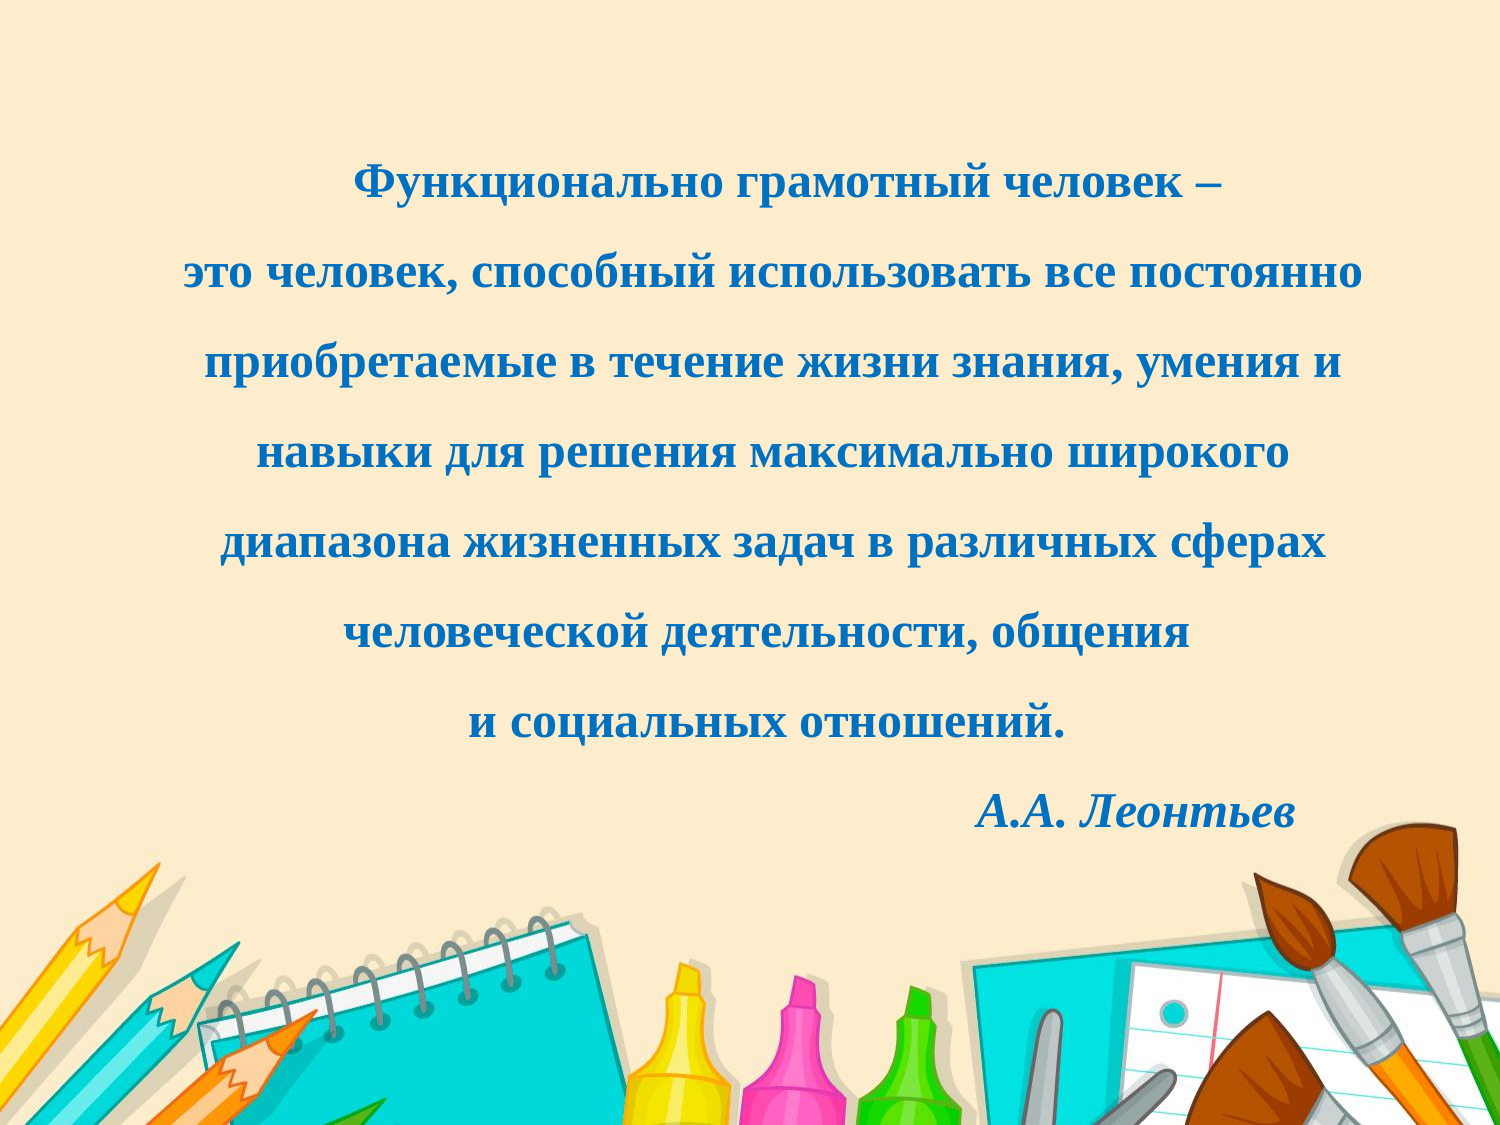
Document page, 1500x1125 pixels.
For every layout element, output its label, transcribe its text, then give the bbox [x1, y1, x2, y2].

picture [0, 0, 1500, 1125]
title Функционально грамотный человек – это человек, способный использовать все постоянно приобретаемые в течение жизни знания, умения и навыки для решения максимально широкого диапазона жизненных задач в различных сферах человеческой деятельности, общения и социальных отношений. А.А. Леонтьев [103, 399, 1397, 617]
